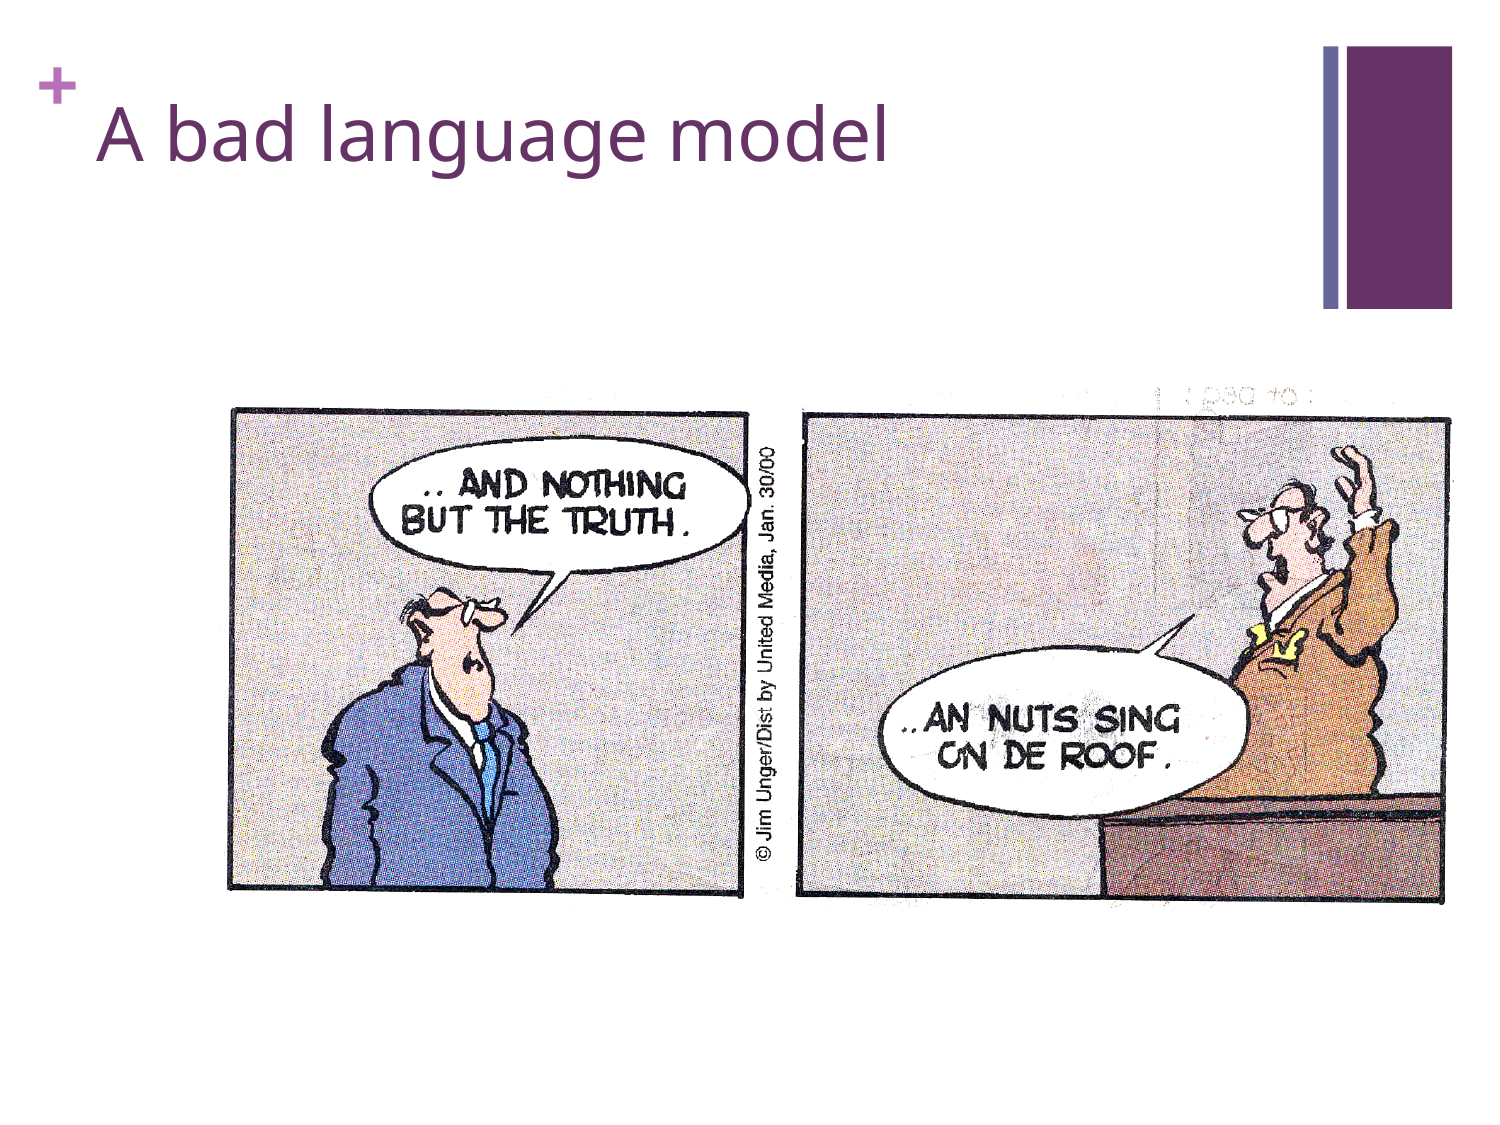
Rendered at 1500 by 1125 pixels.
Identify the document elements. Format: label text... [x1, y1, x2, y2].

title A bad language model [81, 79, 1322, 263]
picture [211, 386, 1463, 909]
